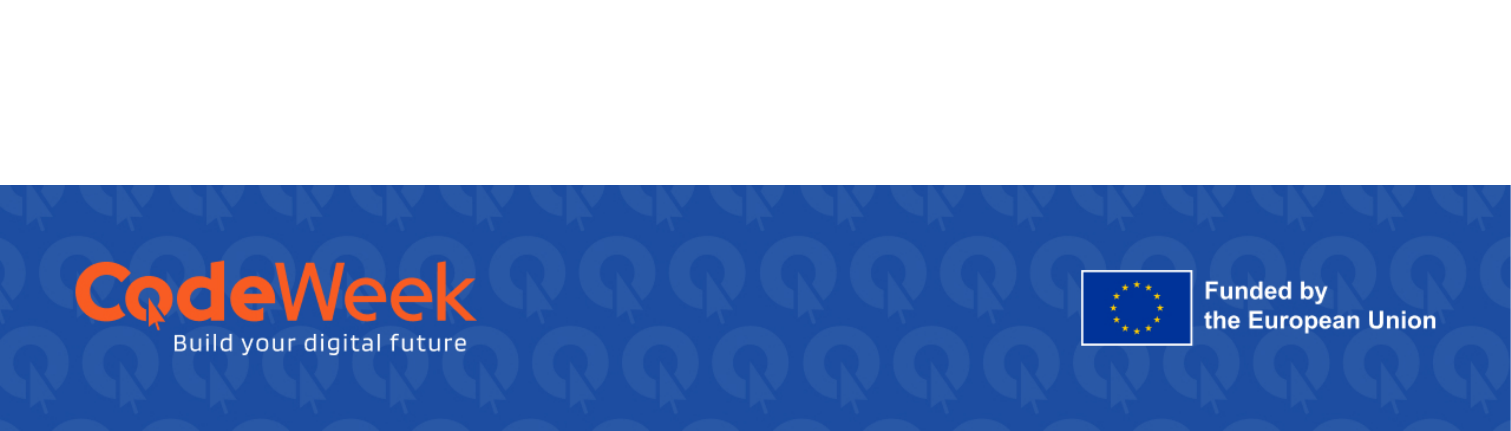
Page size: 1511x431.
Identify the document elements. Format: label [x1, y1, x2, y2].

picture [0, 185, 1511, 431]
